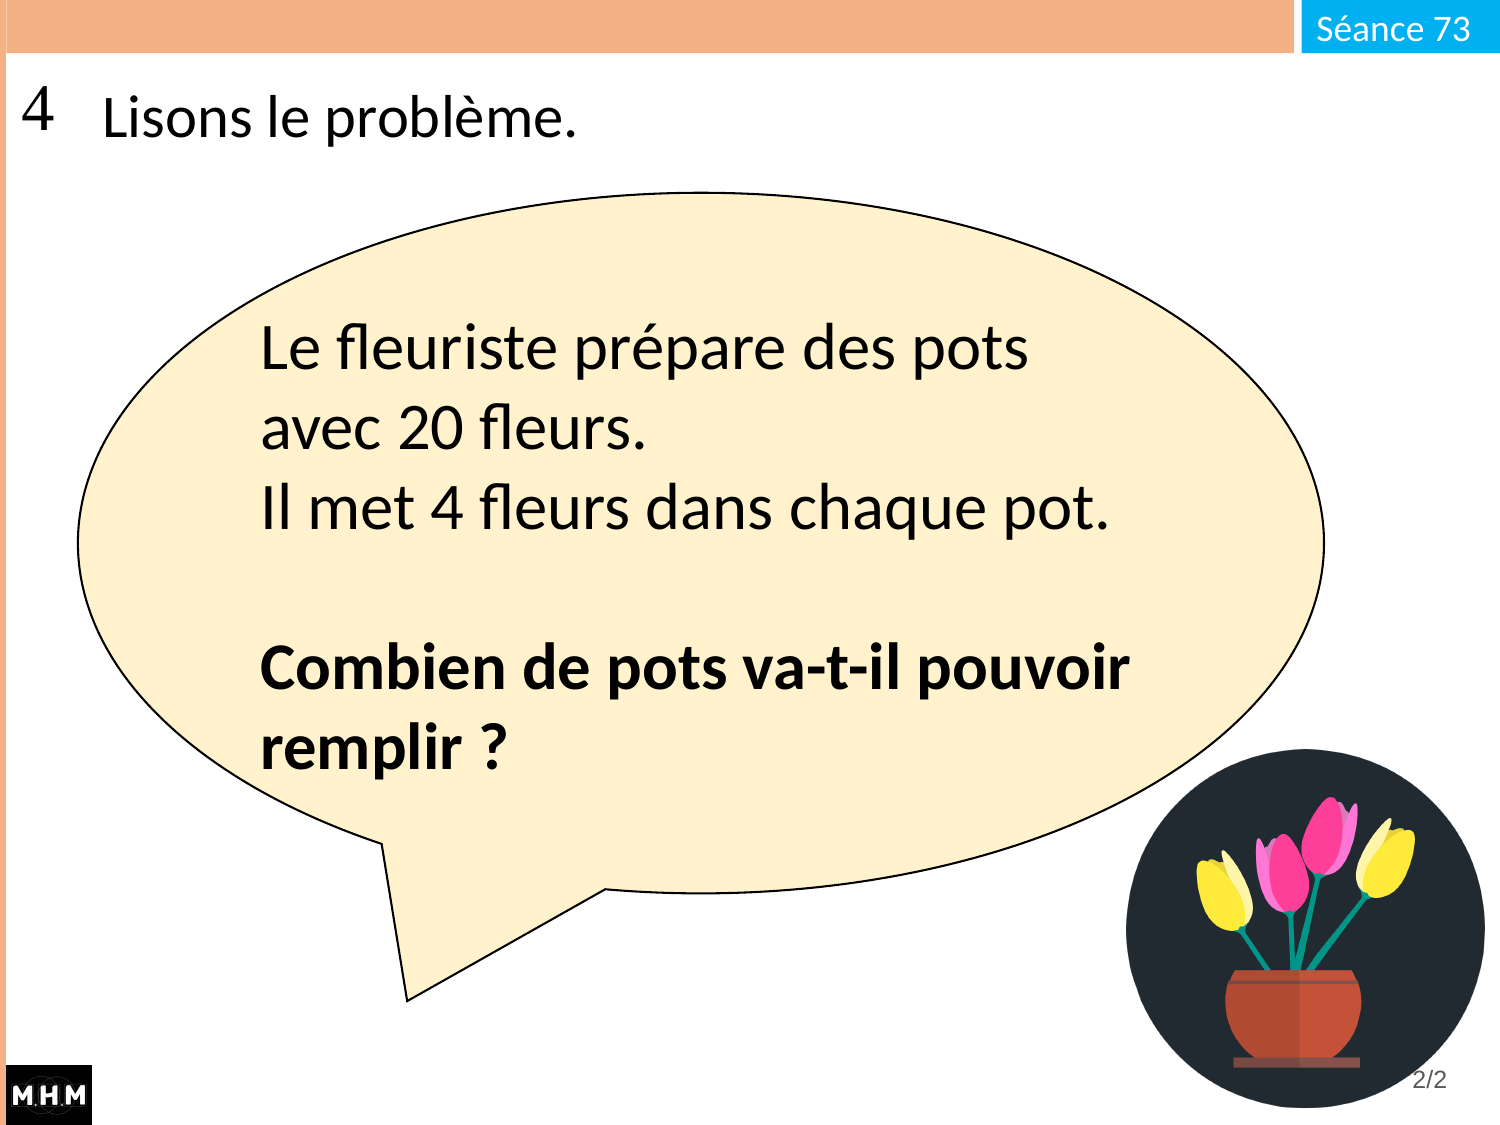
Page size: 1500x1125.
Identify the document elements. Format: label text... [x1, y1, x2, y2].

title Lisons le problème. [87, 32, 1382, 158]
text_box Le fleuriste prépare des pots avec 20 fleurs. Il met 4 fleurs dans chaque pot. Combien de pots va-t-il pouvoir remplir ? [76, 191, 1326, 1003]
picture [6, 1065, 92, 1125]
picture [1126, 749, 1485, 1125]
